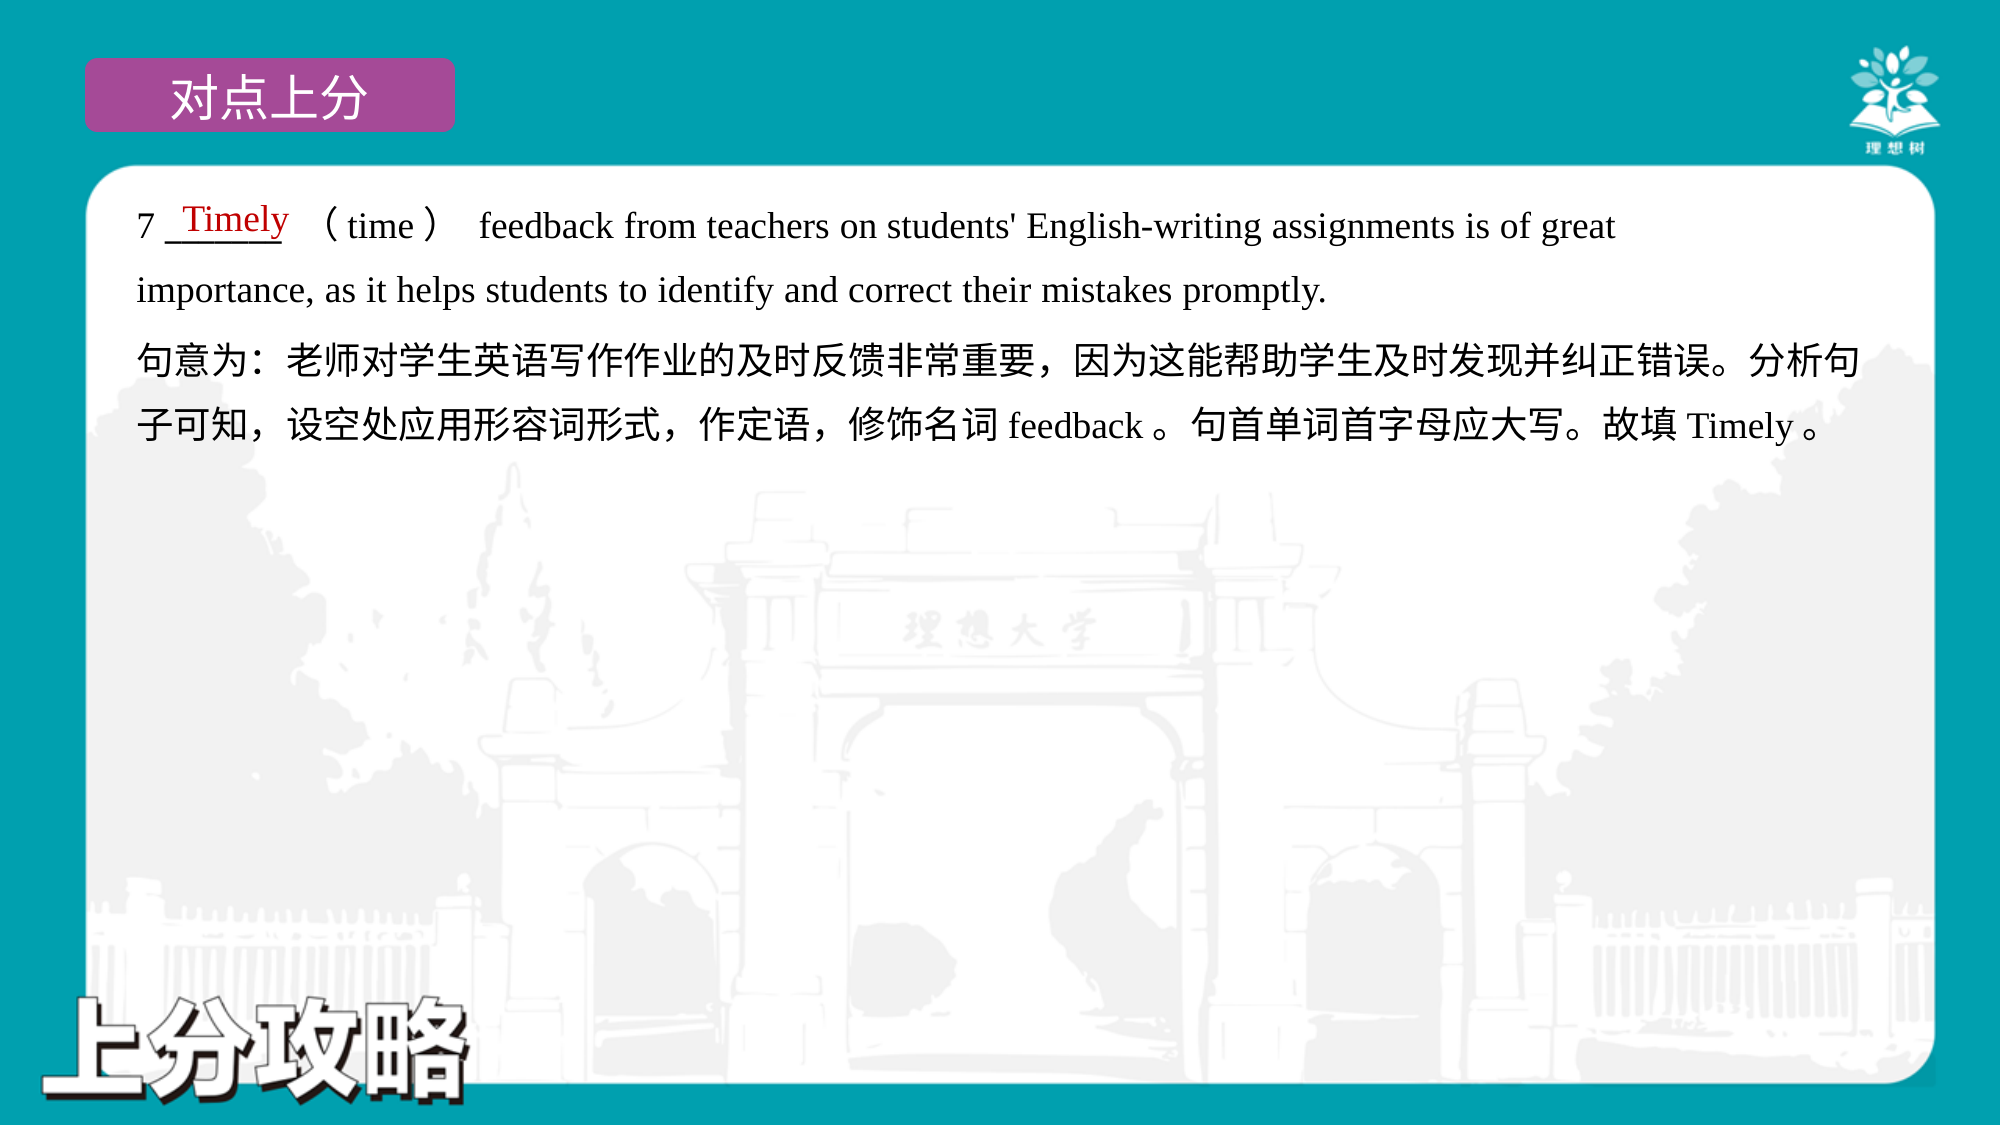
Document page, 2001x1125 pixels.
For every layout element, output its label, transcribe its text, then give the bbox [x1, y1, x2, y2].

text_box Timely [168, 169, 303, 232]
text_box 7 _______ （time） feedback from teachers on students' English-writing assignments is of great importance, as it helps students to identify and correct their mistakes promptly. [136, 176, 1865, 304]
text_box 句意为：老师对学生英语写作作业的及时反馈非常重要，因为这能帮助学生及时发现并纠正错误。分析句 子可知，设空处应用形容词形式，作定语，修饰名词feedback。句首单词首字母应大写。故填Timely。 [136, 312, 1865, 440]
picture [0, 0, 2000, 1125]
